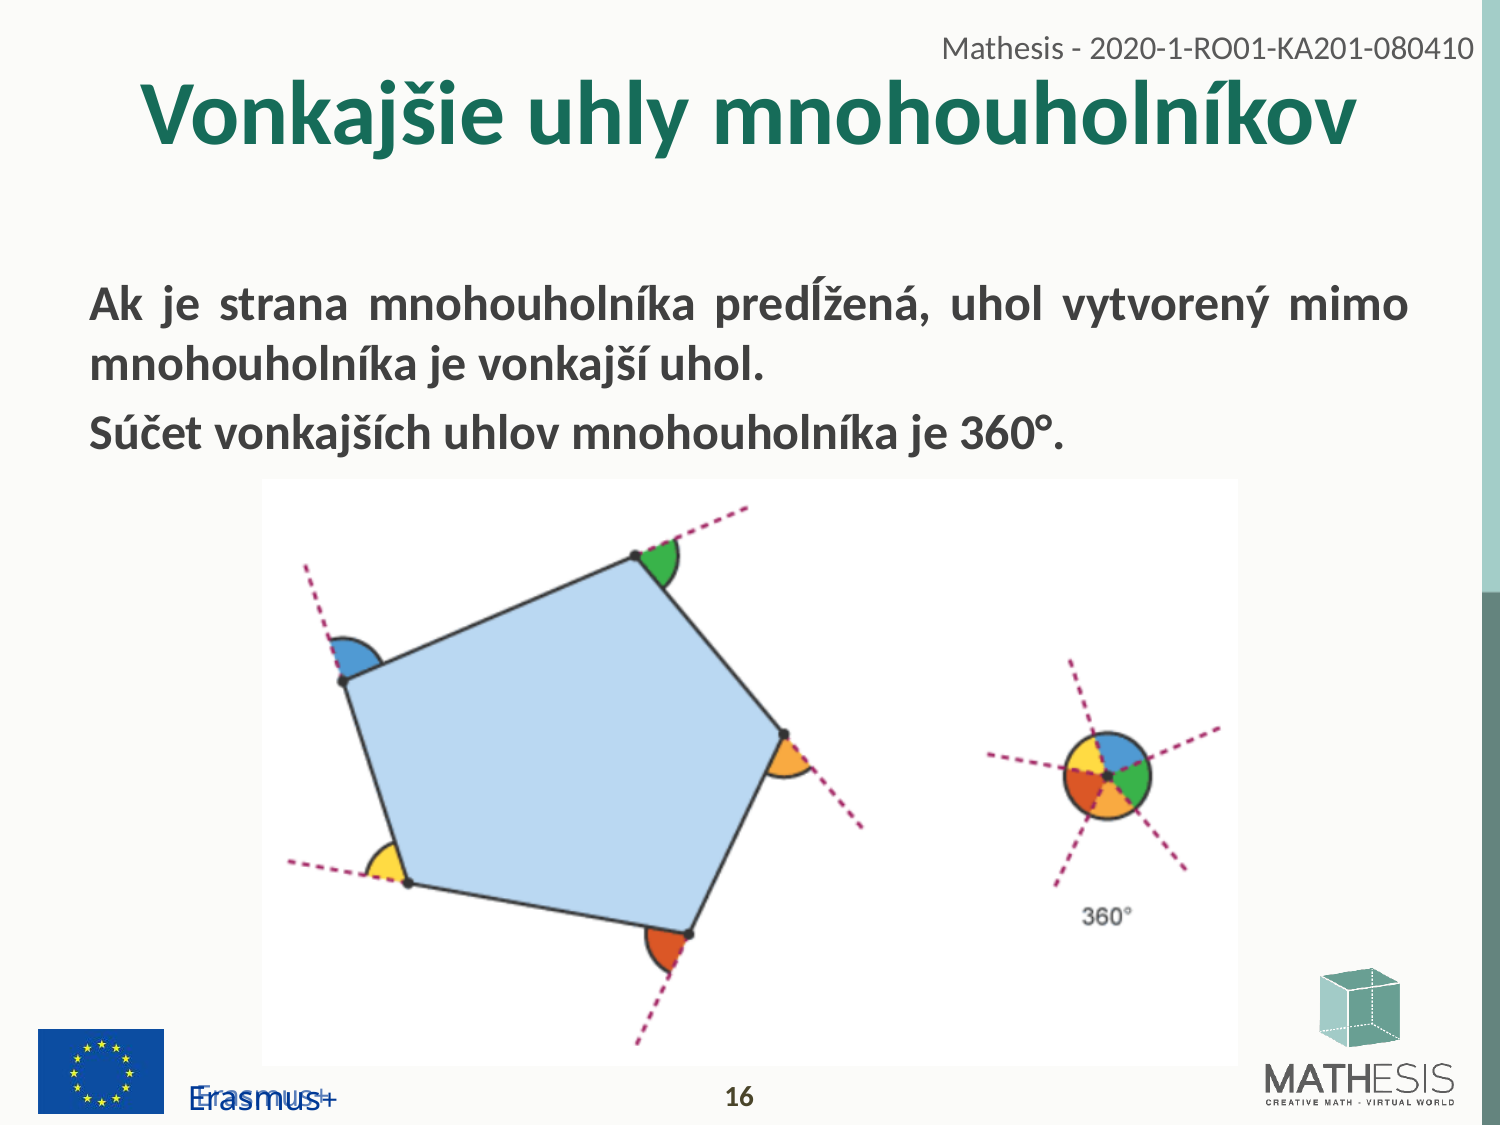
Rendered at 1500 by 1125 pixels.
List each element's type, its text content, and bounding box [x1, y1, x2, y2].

picture [262, 479, 1238, 1067]
list Ak je strana mnohouholníka predĺžená, uhol vytvorený mimo mnohouholníka je vonkajší uhol. Súčet vonkajších uhlov mnohouholníka je 360°. [75, 262, 1425, 1005]
picture [38, 1029, 164, 1114]
title Vonkajšie uhly mnohouholníkov [75, 45, 1425, 233]
